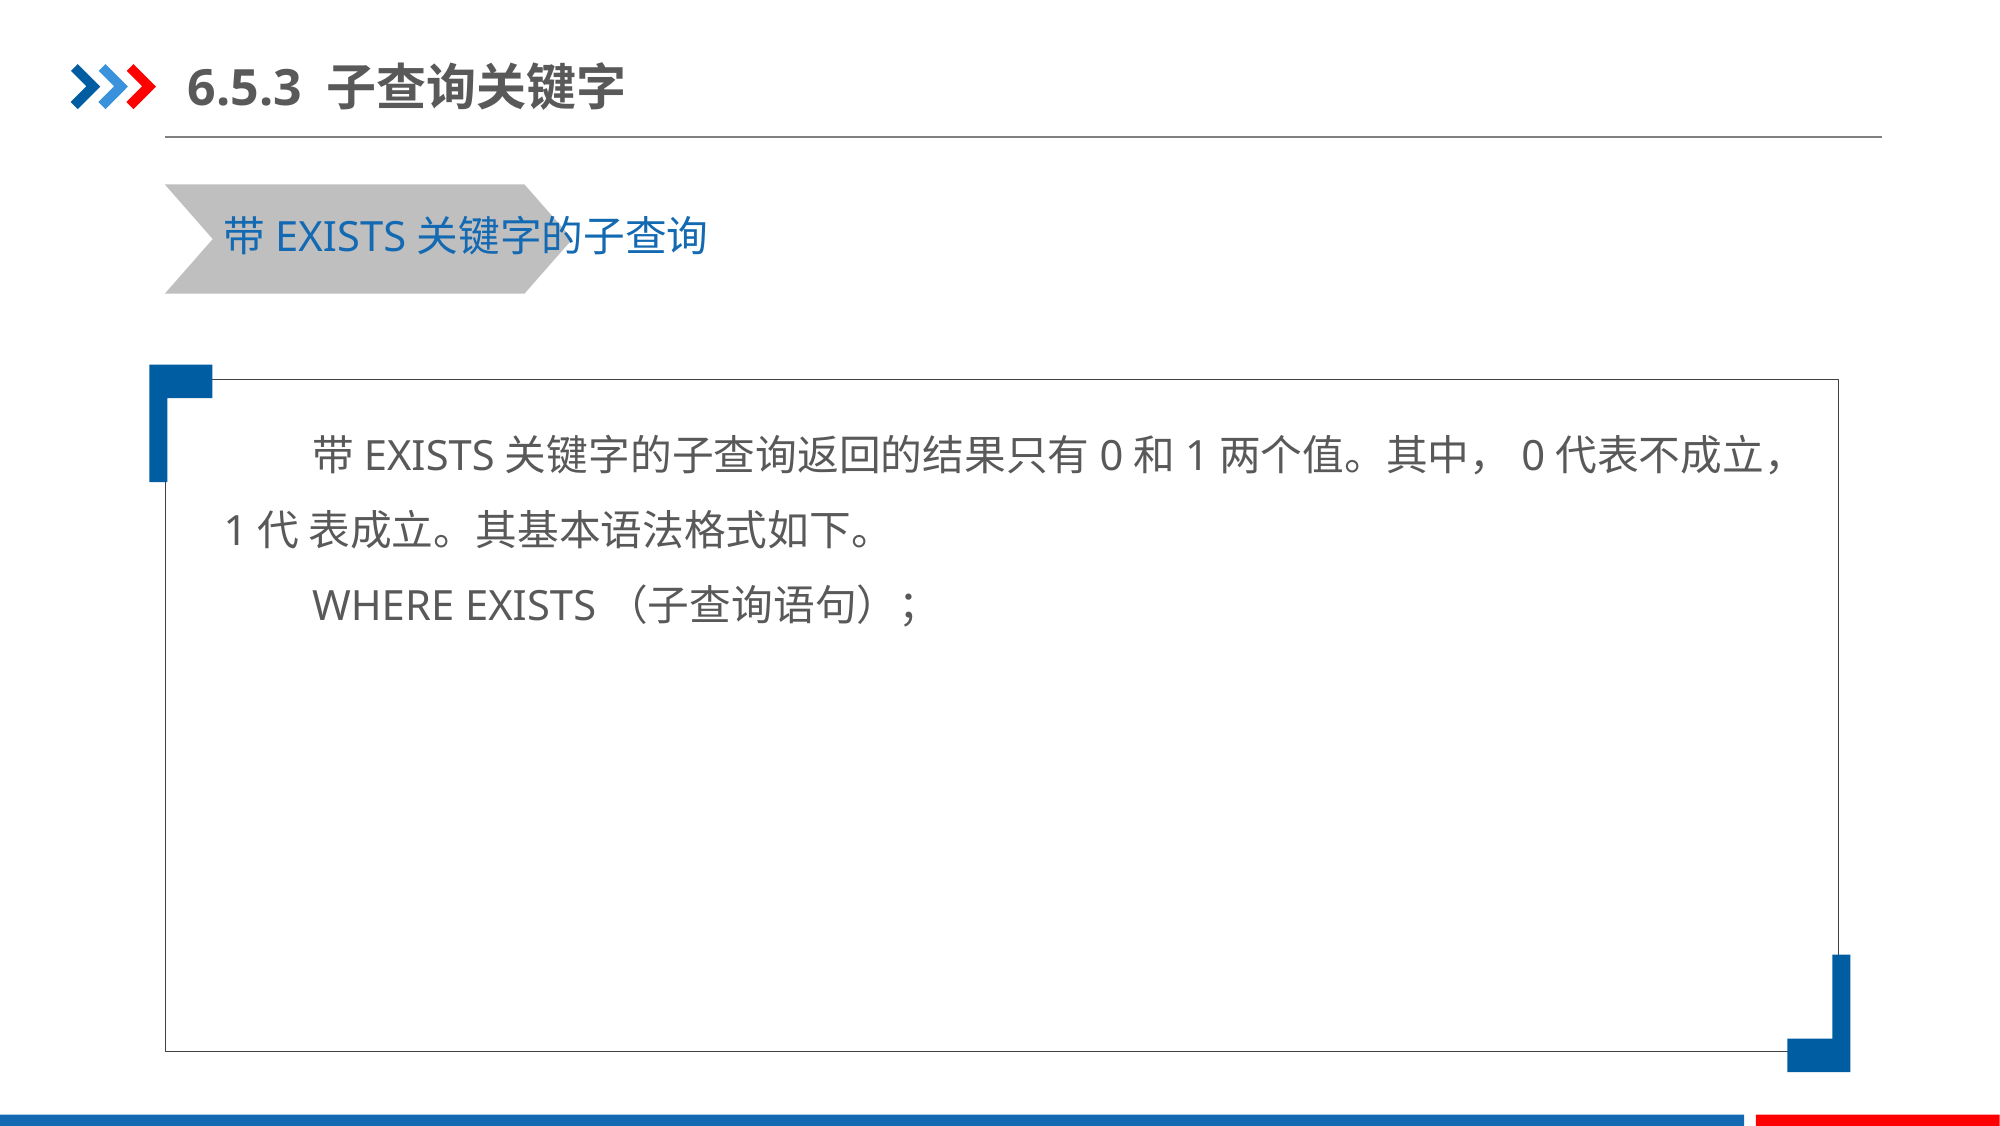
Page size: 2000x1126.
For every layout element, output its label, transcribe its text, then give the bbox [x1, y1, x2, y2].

text_box [164, 184, 540, 234]
text_box 带EXISTS关键字的子查询 [208, 202, 724, 267]
text_box [164, 244, 548, 294]
text_box 6.5.3 子查询关键字 [187, 43, 827, 127]
text_box [163, 378, 1841, 1053]
text_box [1785, 953, 1852, 1074]
text_box [147, 363, 215, 484]
